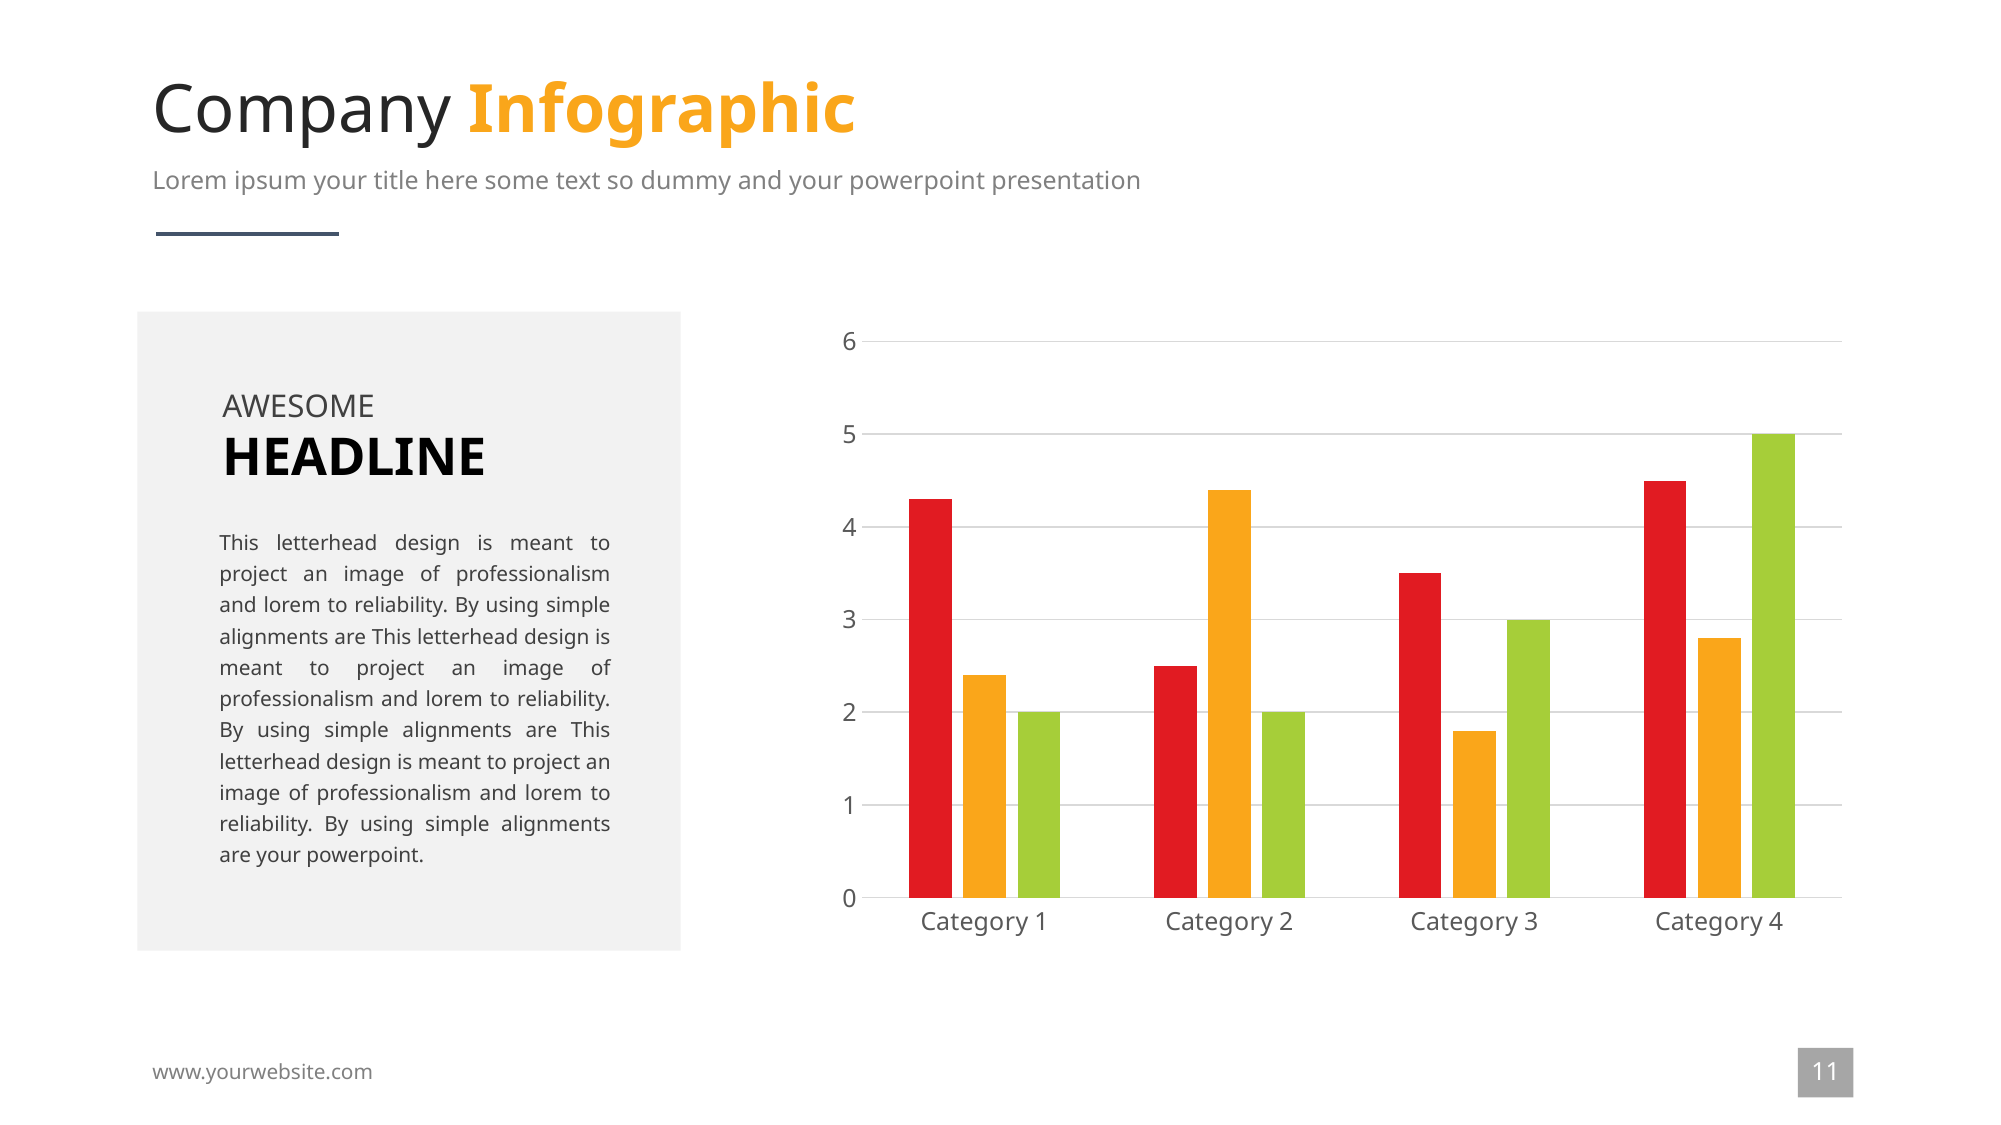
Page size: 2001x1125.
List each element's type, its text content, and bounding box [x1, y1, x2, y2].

chart [821, 311, 1863, 951]
footer www.yourwebsite.com [137, 1042, 415, 1103]
slide_number 11 [1788, 1042, 1863, 1103]
text_box [136, 310, 682, 952]
title Company Infographic [137, 55, 1863, 160]
list Lorem ipsum your title here some text so dummy and your powerpoint presentation [137, 160, 1863, 207]
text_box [207, 378, 611, 884]
